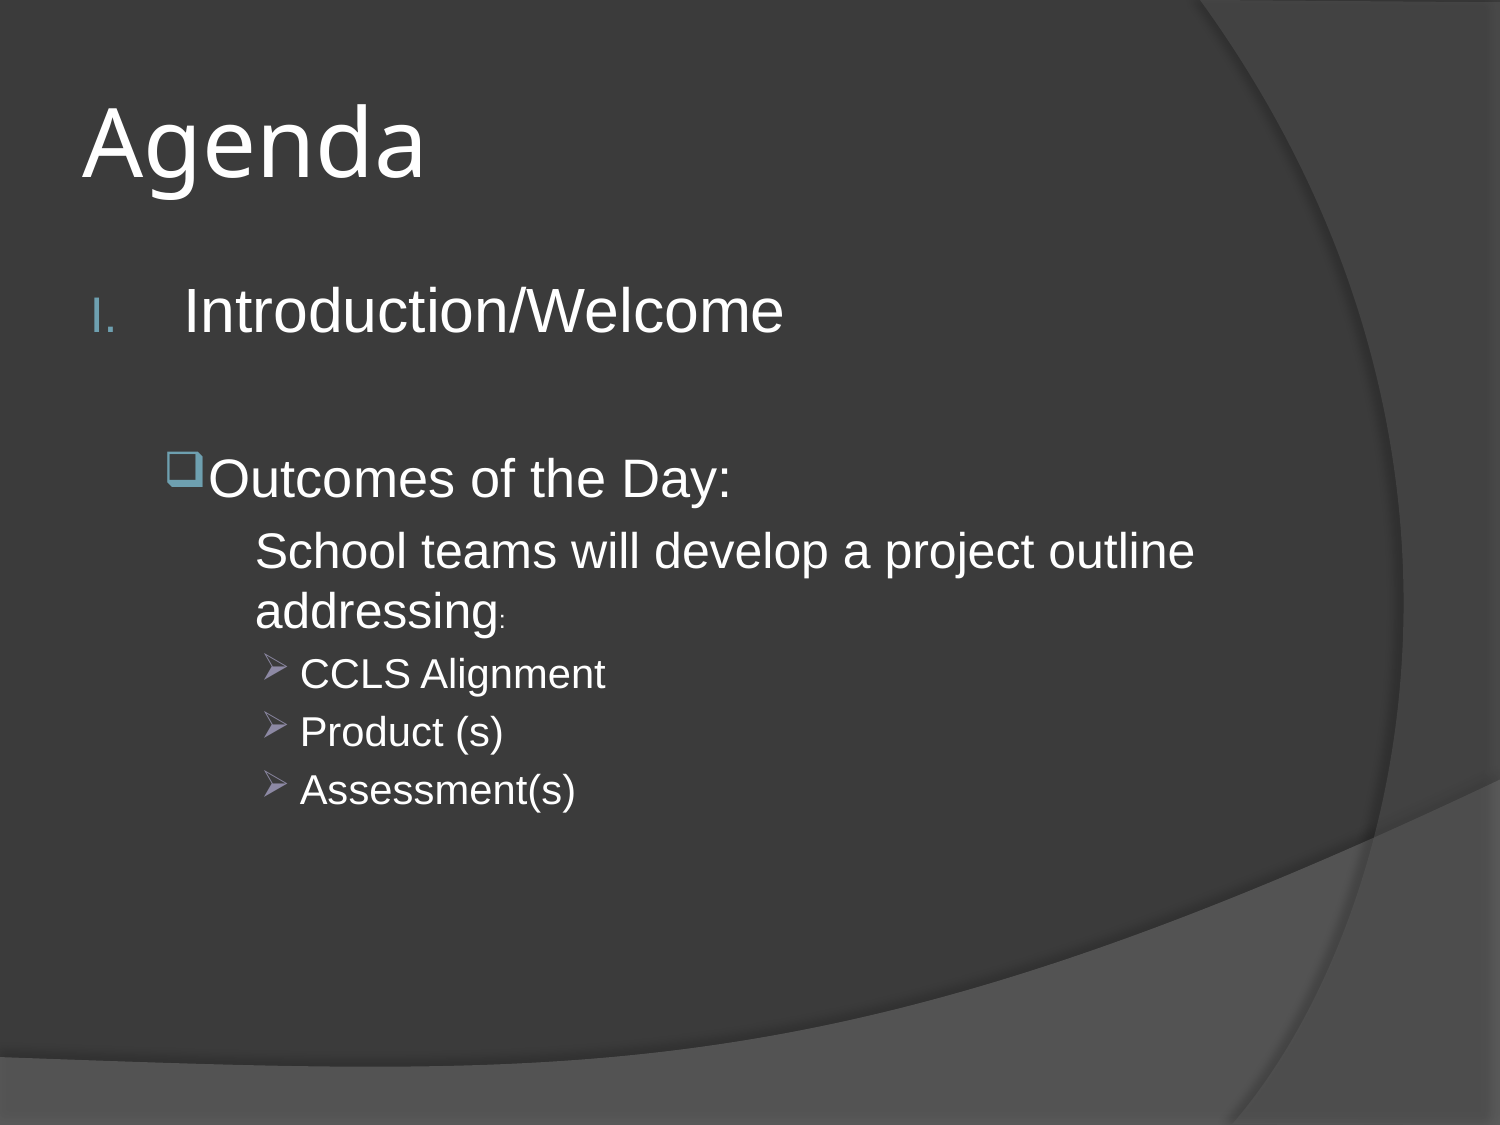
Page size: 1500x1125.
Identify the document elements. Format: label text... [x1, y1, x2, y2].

title Agenda [75, 45, 1300, 233]
list Introduction/Welcome Outcomes of the Day: School teams will develop a project outline addressing: CCLS Alignment Product (s) Assessment(s) [75, 262, 1300, 1005]
